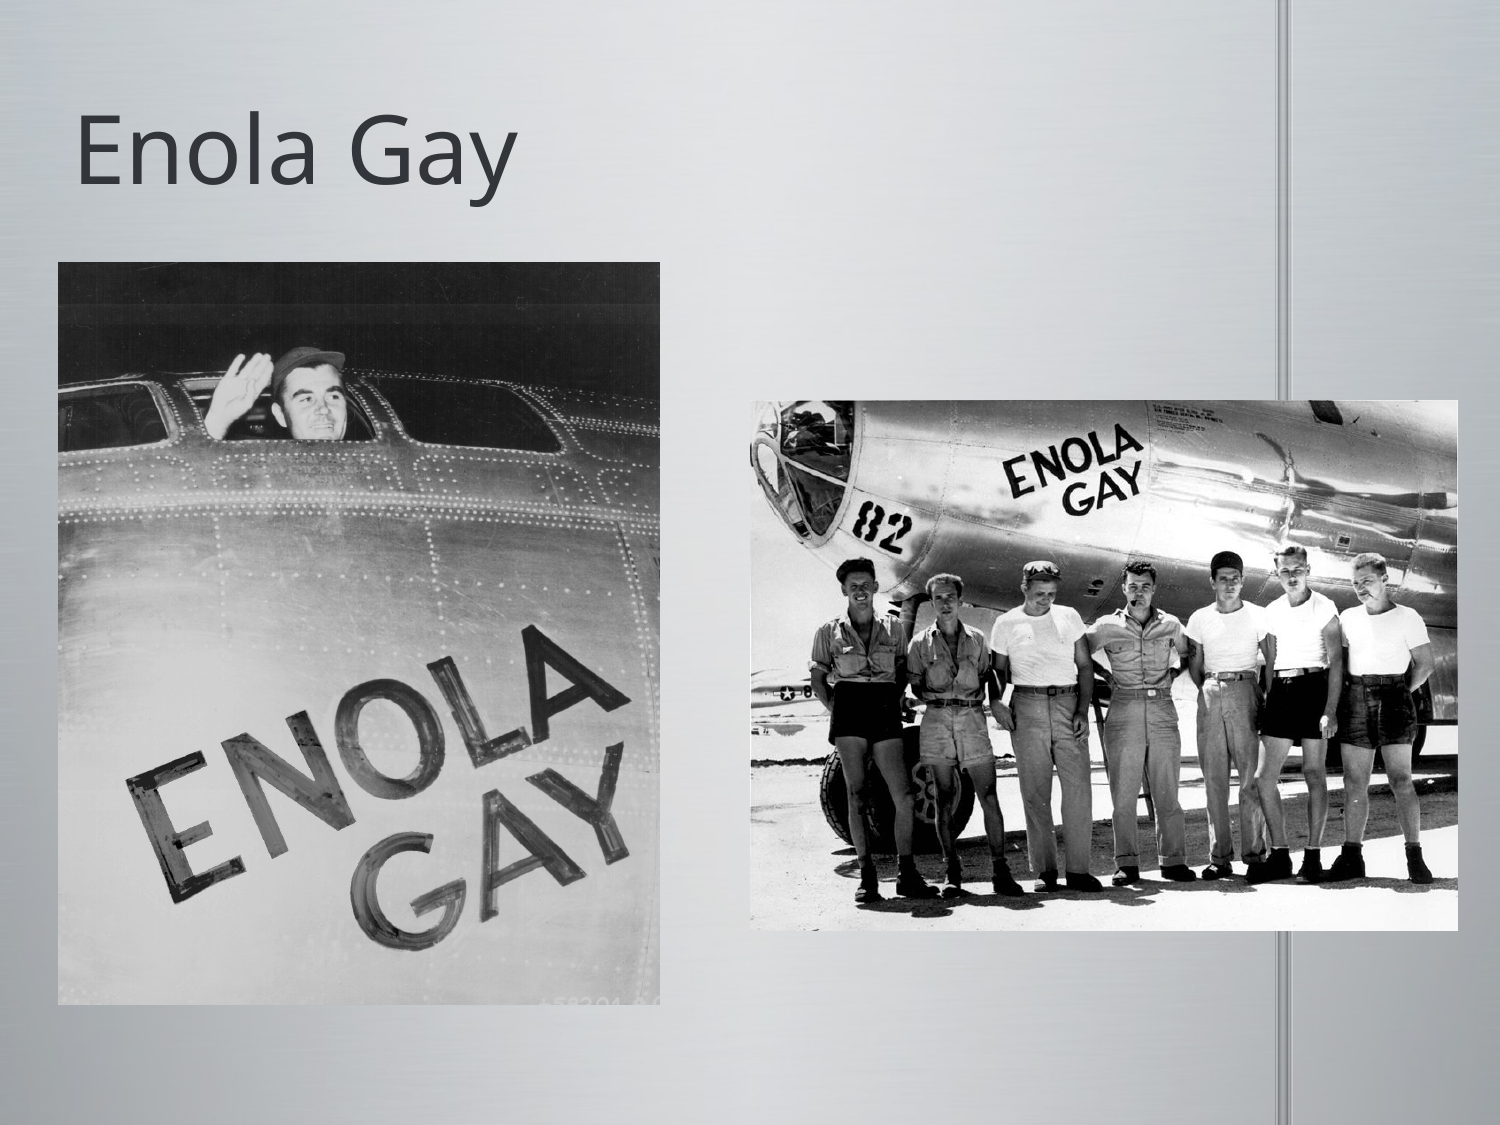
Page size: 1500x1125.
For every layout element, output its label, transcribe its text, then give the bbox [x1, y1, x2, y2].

picture [0, 0, 1500, 1125]
title Enola Gay [57, 86, 1220, 207]
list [0, 261, 941, 1006]
